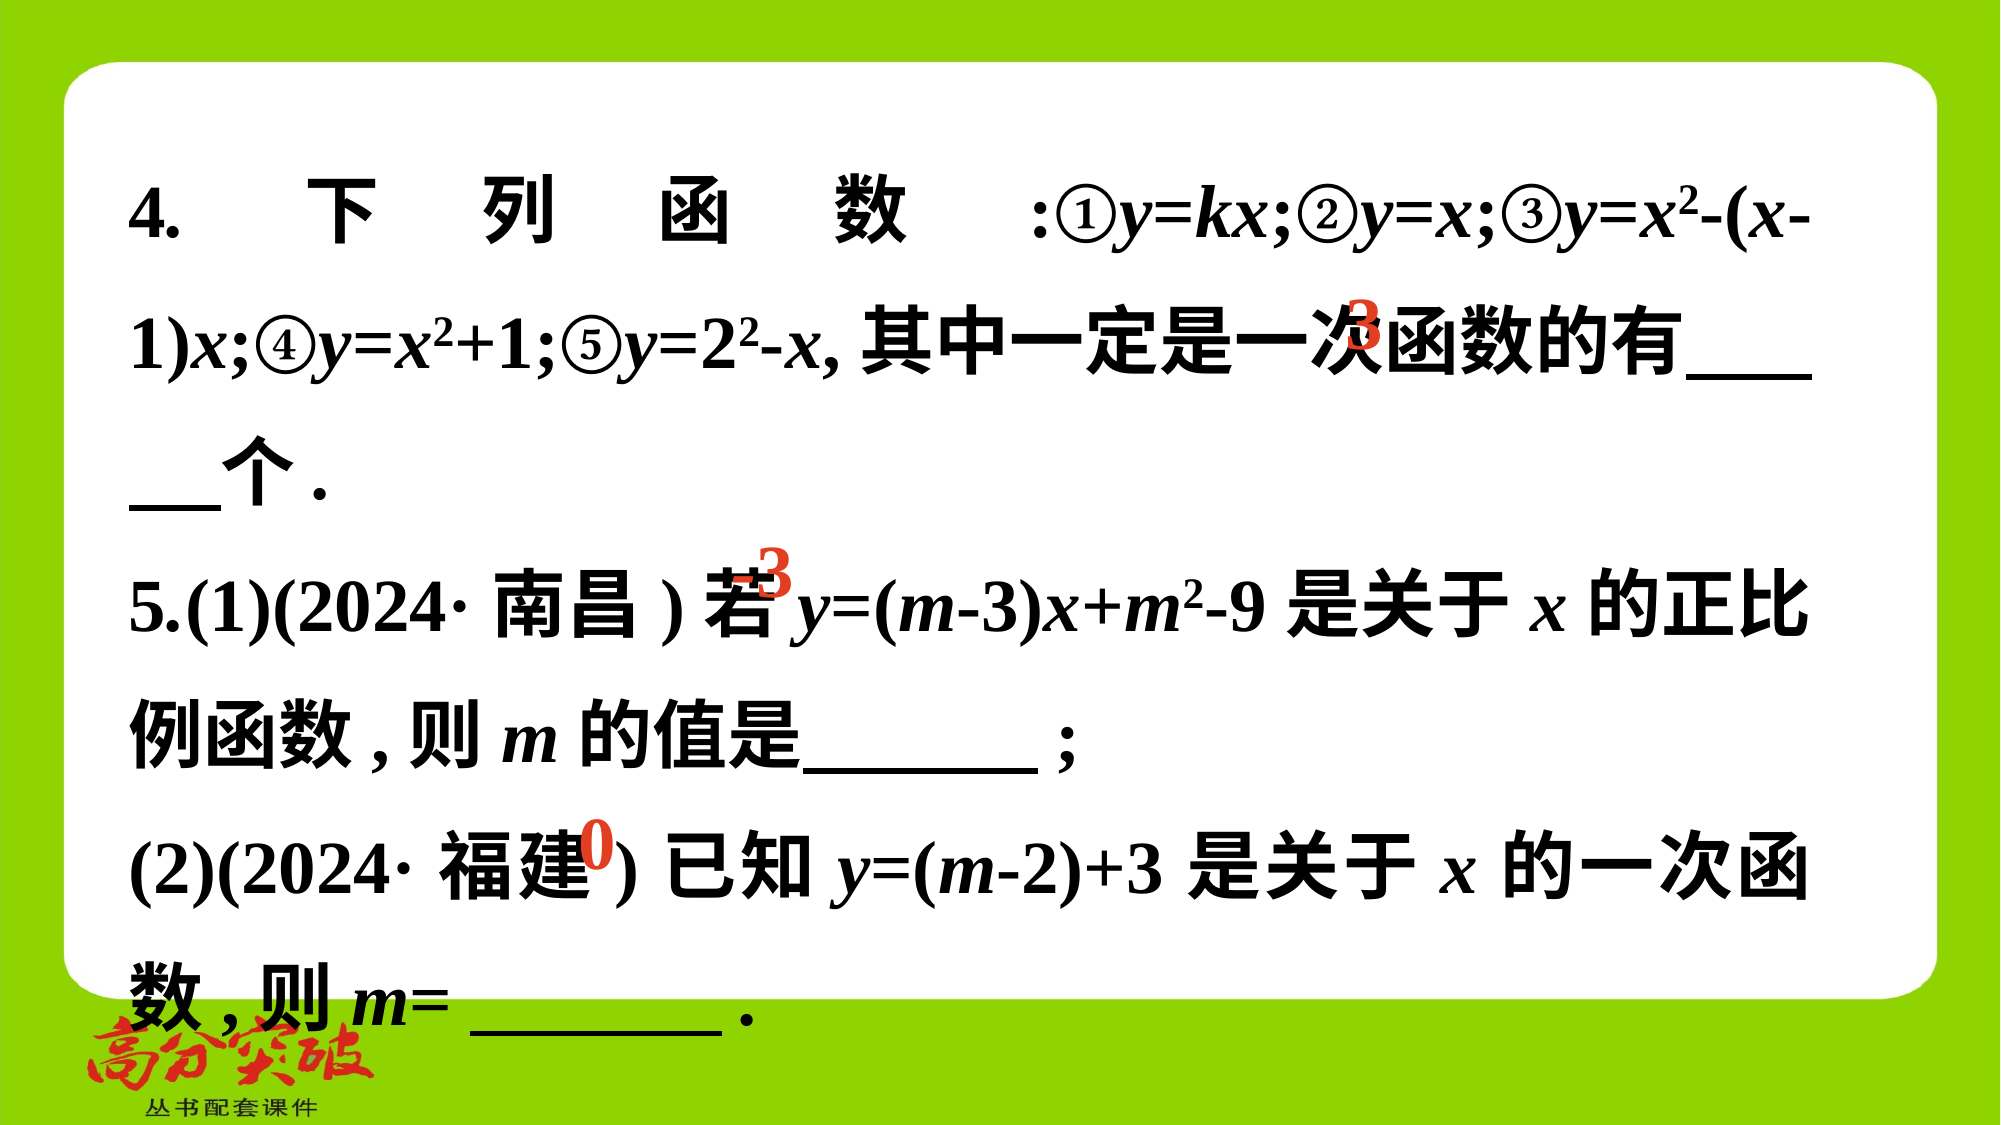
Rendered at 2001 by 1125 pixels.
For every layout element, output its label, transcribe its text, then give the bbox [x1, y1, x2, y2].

text_box -3 [717, 515, 810, 620]
text_box 3 [1331, 267, 1399, 372]
text_box 0 [563, 786, 631, 892]
picture [0, 0, 2001, 1125]
